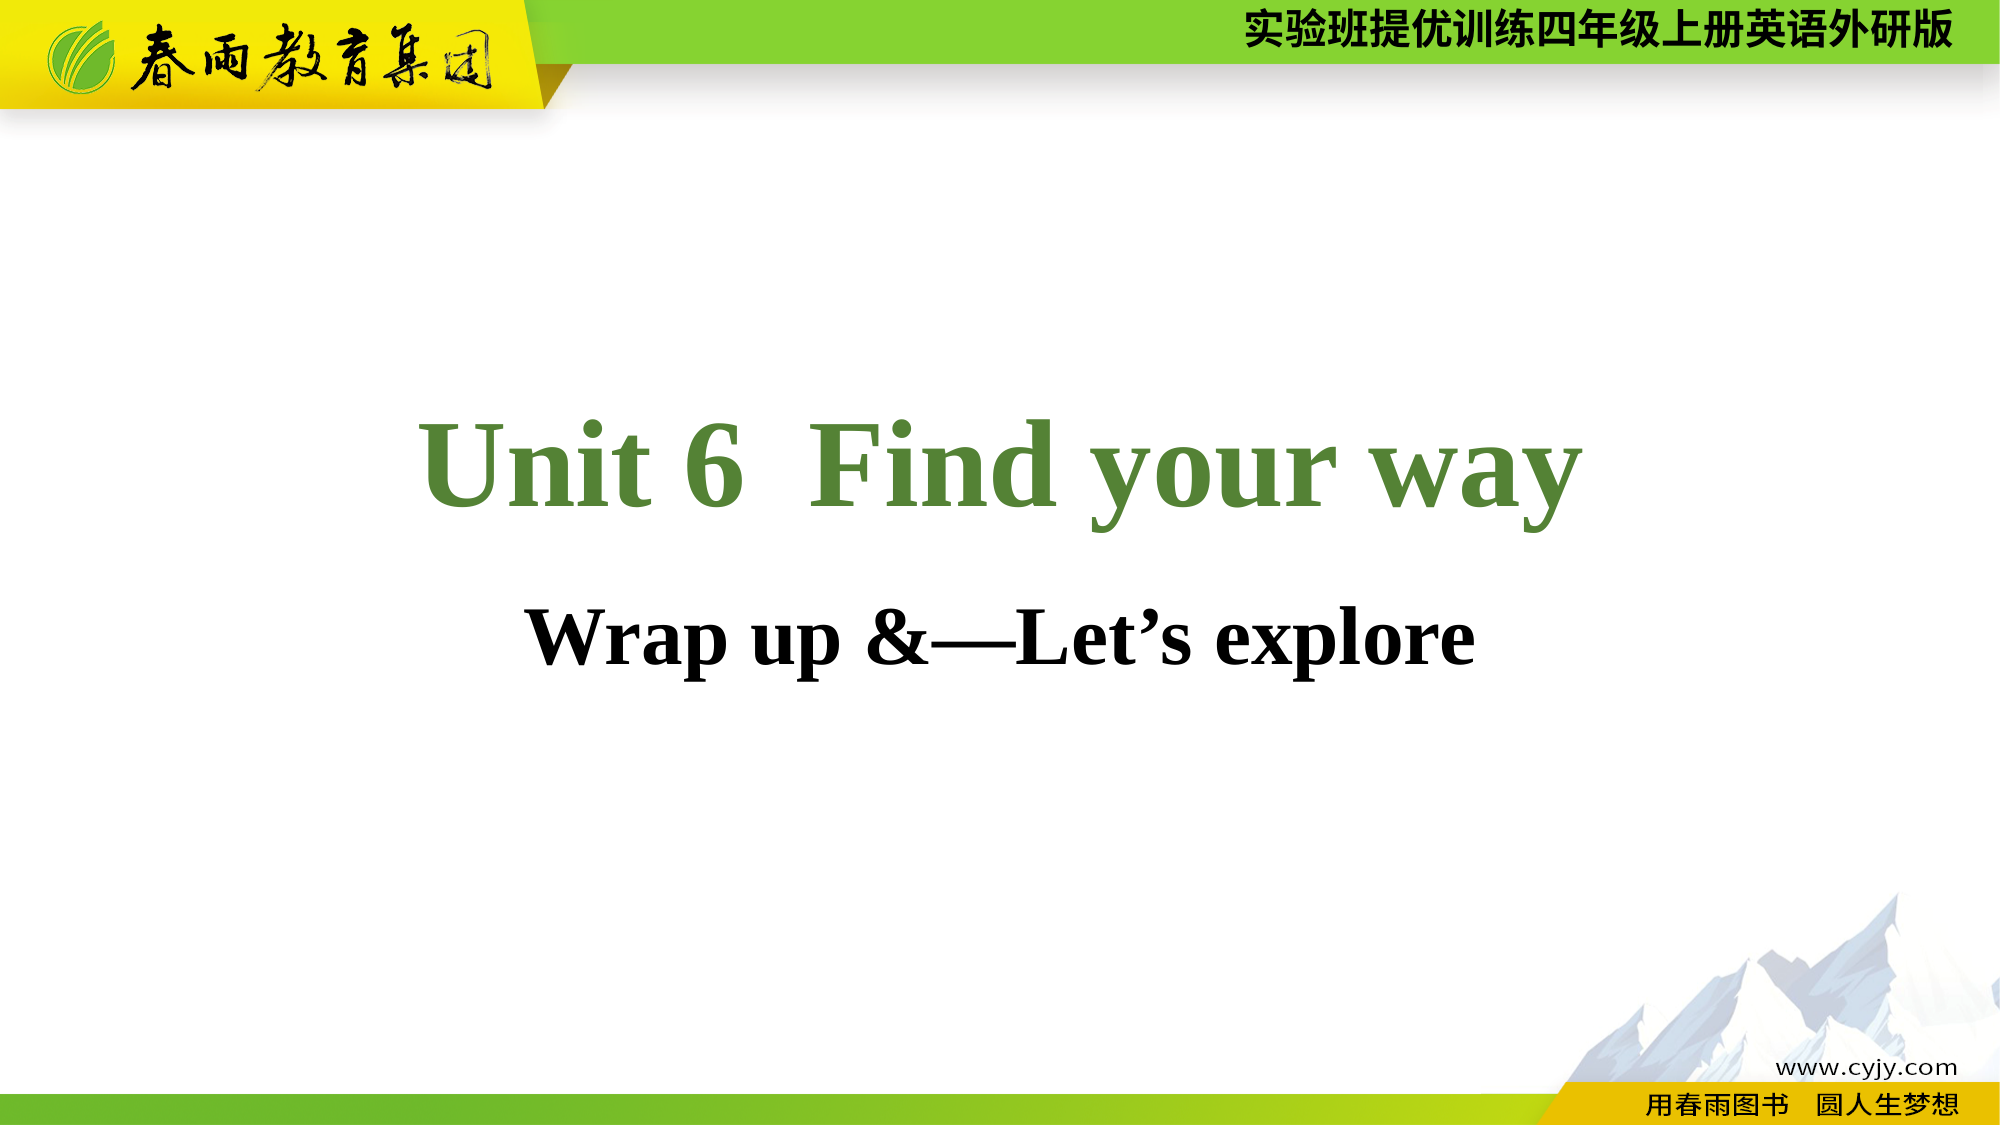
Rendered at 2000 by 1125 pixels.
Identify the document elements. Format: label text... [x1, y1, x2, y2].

picture [0, 689, 2000, 1125]
picture [0, 0, 2000, 298]
text_box Unit 6 Find your way Wrap up &—Let’s explore [0, 298, 2000, 689]
